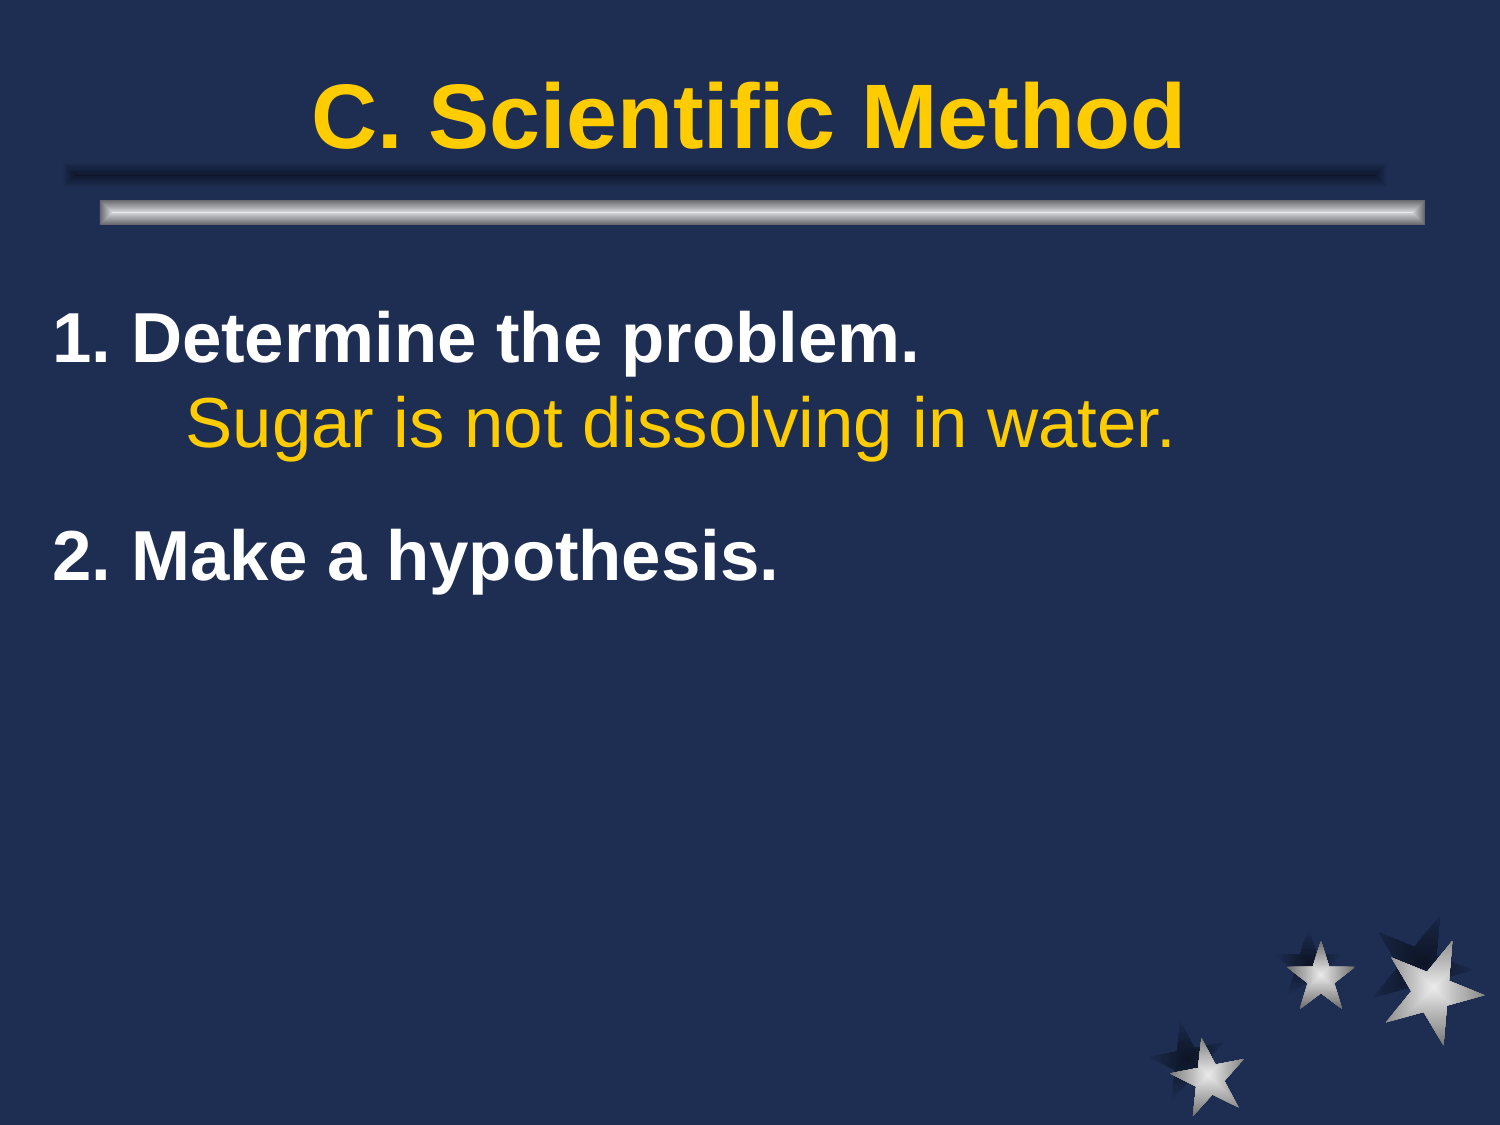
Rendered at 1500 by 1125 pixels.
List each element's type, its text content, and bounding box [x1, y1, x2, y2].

list 1. Determine the problem. Sugar is not dissolving in water. 2. Make a hypothesis. [37, 249, 1500, 1076]
title C. Scientific Method [112, 37, 1388, 176]
